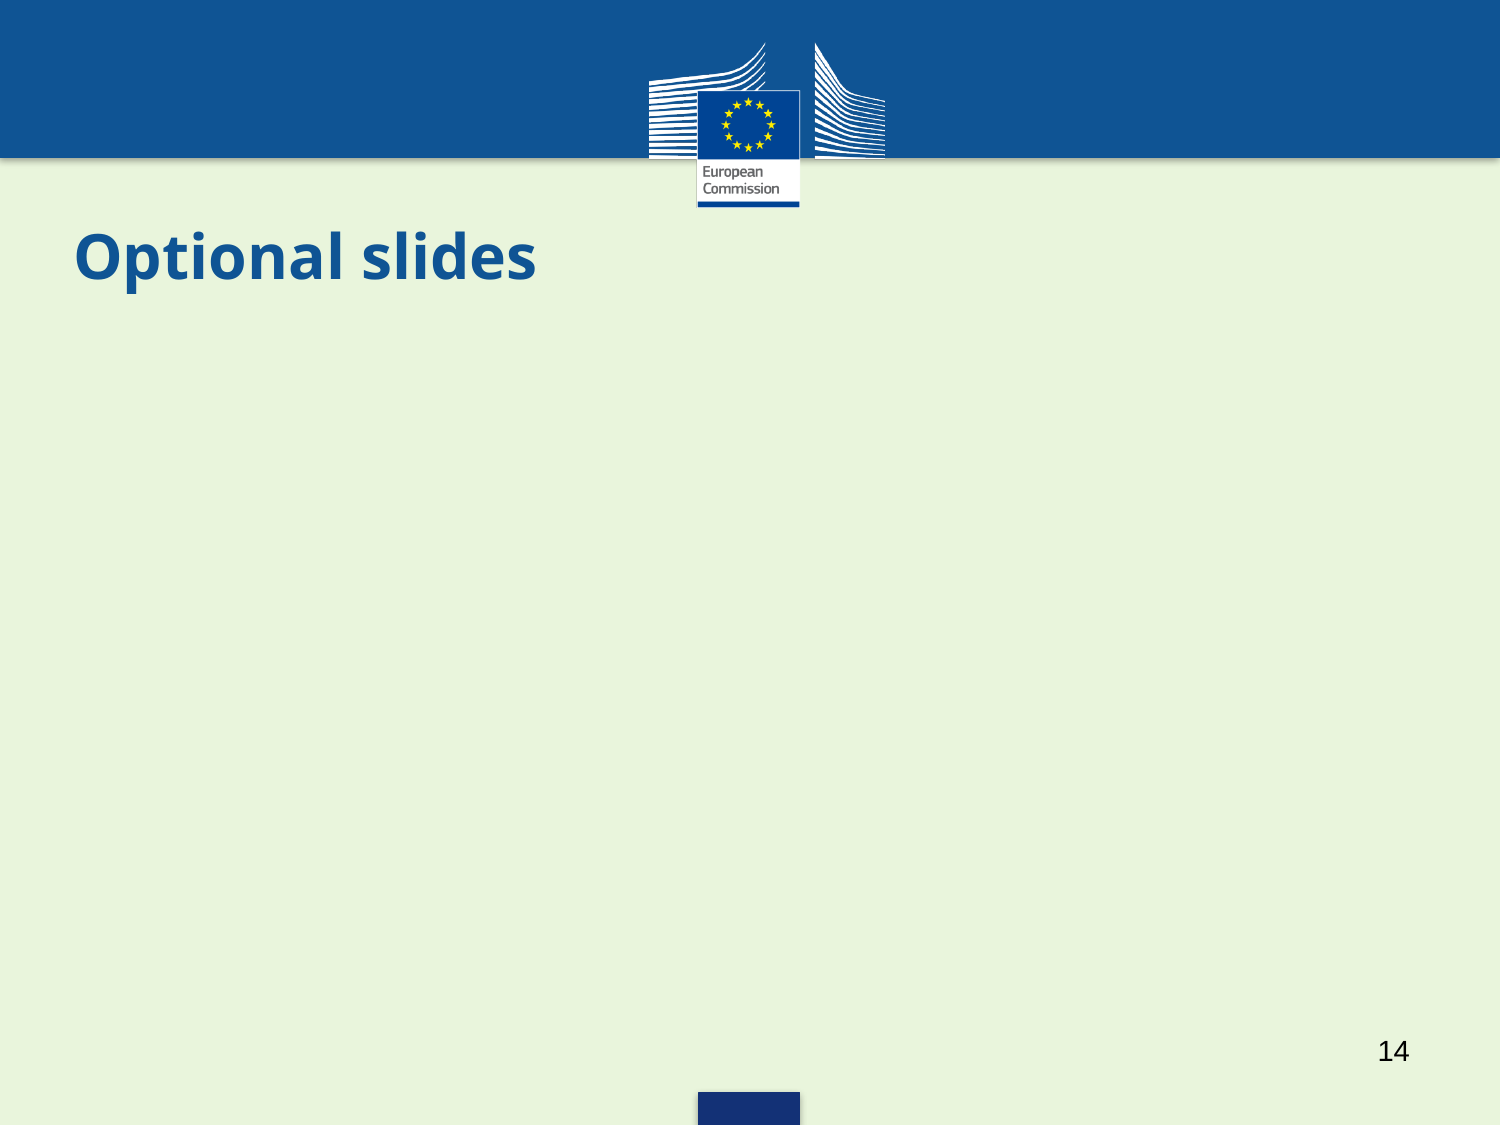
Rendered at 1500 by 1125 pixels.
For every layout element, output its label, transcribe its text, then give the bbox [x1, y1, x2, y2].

title Optional slides [0, 153, 1350, 356]
slide_number 14 [1074, 1024, 1426, 1103]
picture [649, 42, 885, 153]
